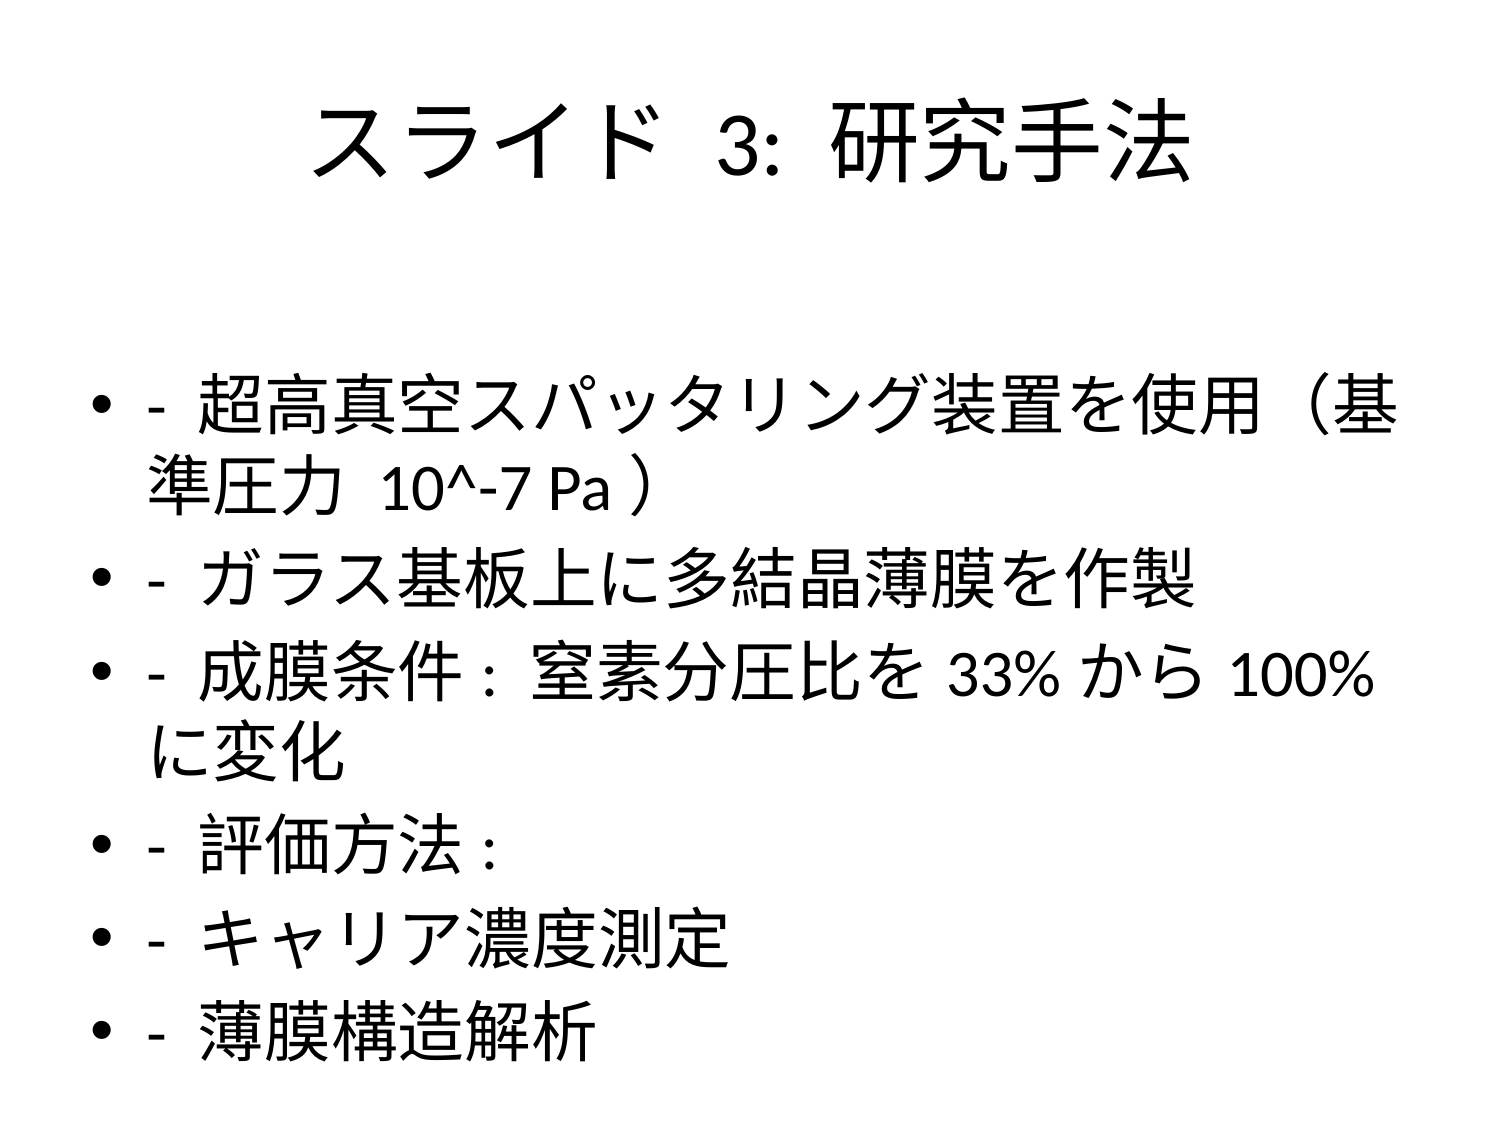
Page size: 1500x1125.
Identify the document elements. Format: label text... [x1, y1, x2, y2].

title スライド 3: 研究手法 [75, 45, 1425, 233]
list - 超高真空スパッタリング装置を使用（基準圧力 10^-7 Pa） - ガラス基板上に多結晶薄膜を作製 - 成膜条件: 窒素分圧比を33%から100%に変化 - 評価方法: - キャリア濃度測定 - 薄膜構造解析 [75, 262, 1425, 1005]
